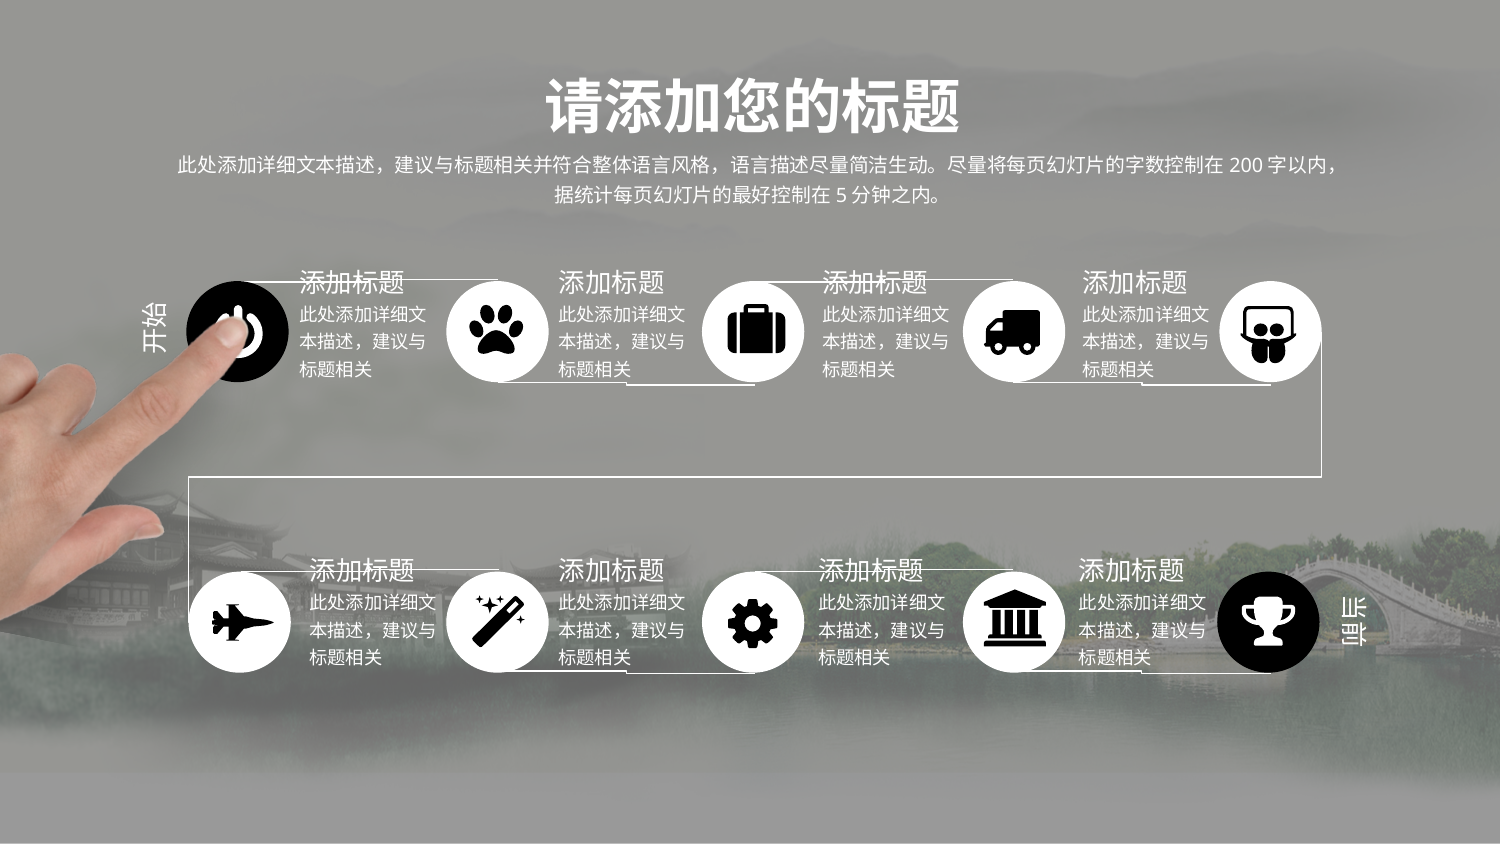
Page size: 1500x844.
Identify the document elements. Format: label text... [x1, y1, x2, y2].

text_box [962, 280, 1066, 383]
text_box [701, 571, 805, 673]
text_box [807, 261, 970, 389]
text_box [882, 151, 886, 260]
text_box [284, 261, 447, 389]
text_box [446, 280, 549, 383]
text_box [446, 571, 549, 673]
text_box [803, 550, 966, 677]
text_box 当前 [1331, 578, 1379, 664]
text_box 此处添加详细文本描述，建议与标题相关并符合整体语言风格，语言描述尽量简洁生动。尽量将每页幻灯片的字数控制在200字以内， 据统计每页幻灯片的最好控制在5分钟之内。 [168, 147, 1337, 207]
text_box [1219, 280, 1322, 383]
text_box [0, 0, 1500, 844]
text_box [245, 280, 289, 383]
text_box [701, 280, 805, 383]
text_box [1067, 261, 1230, 389]
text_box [962, 571, 1066, 673]
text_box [294, 550, 457, 677]
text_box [1216, 571, 1320, 673]
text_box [543, 550, 706, 677]
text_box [245, 390, 1322, 573]
text_box 请添加您的标题 [258, 75, 1247, 147]
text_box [1064, 550, 1227, 677]
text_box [188, 571, 291, 673]
picture [0, 266, 241, 668]
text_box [543, 261, 706, 389]
